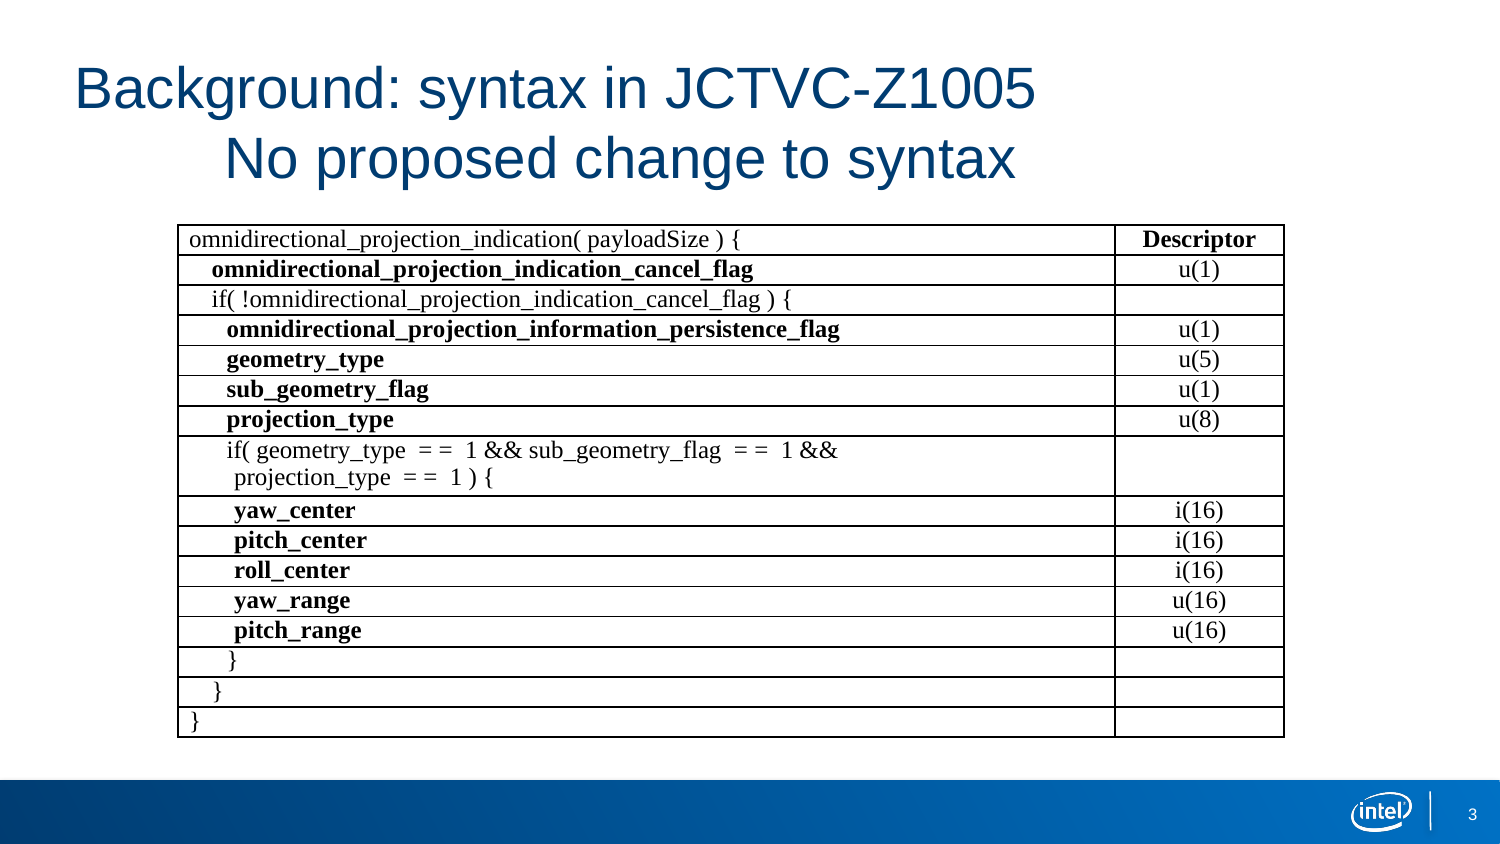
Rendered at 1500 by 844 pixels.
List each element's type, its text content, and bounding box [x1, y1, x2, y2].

table_cell yaw_center [179, 497, 1114, 525]
table_cell omnidirectional_projection_information_persistence_flag [179, 316, 1114, 345]
table_cell i(16) [1116, 497, 1283, 525]
table_cell geometry_type [179, 346, 1114, 375]
table_header omnidirectional_projection_indication( payloadSize ) { [179, 226, 1114, 254]
table_cell projection_type [179, 407, 1114, 435]
title Background: syntax in JCTVC-Z1005 No proposed change to syntax [74, 50, 1425, 194]
table_cell u(5) [1116, 346, 1283, 375]
table_cell [1116, 286, 1283, 314]
table_cell roll_center [179, 557, 1114, 586]
table_cell if( !omnidirectional_projection_indication_cancel_flag ) { [179, 286, 1114, 314]
table_cell } [179, 678, 1114, 706]
table_cell [1116, 437, 1283, 495]
table_cell pitch_range [179, 617, 1114, 646]
table_cell [1116, 648, 1283, 676]
table_cell i(16) [1116, 557, 1283, 586]
table_cell } [179, 708, 1114, 736]
table_cell u(1) [1116, 316, 1283, 345]
slide_number 3 [1127, 791, 1478, 837]
table_cell [1116, 678, 1283, 706]
table_cell u(16) [1116, 587, 1283, 616]
table_cell [1116, 708, 1283, 736]
table_cell yaw_range [179, 587, 1114, 616]
table_cell u(1) [1116, 256, 1283, 284]
table_cell pitch_center [179, 527, 1114, 555]
table_cell } [179, 648, 1114, 676]
table_cell sub_geometry_flag [179, 376, 1114, 405]
table_cell omnidirectional_projection_indication_cancel_flag [179, 256, 1114, 284]
table_cell u(8) [1116, 407, 1283, 435]
table_cell u(16) [1116, 617, 1283, 646]
table_cell i(16) [1116, 527, 1283, 555]
table_cell u(1) [1116, 376, 1283, 405]
table_cell if( geometry_type = = 1 && sub_geometry_flag = = 1 && projection_type = = 1 ) { [179, 437, 1114, 495]
table_header Descriptor [1116, 226, 1283, 254]
